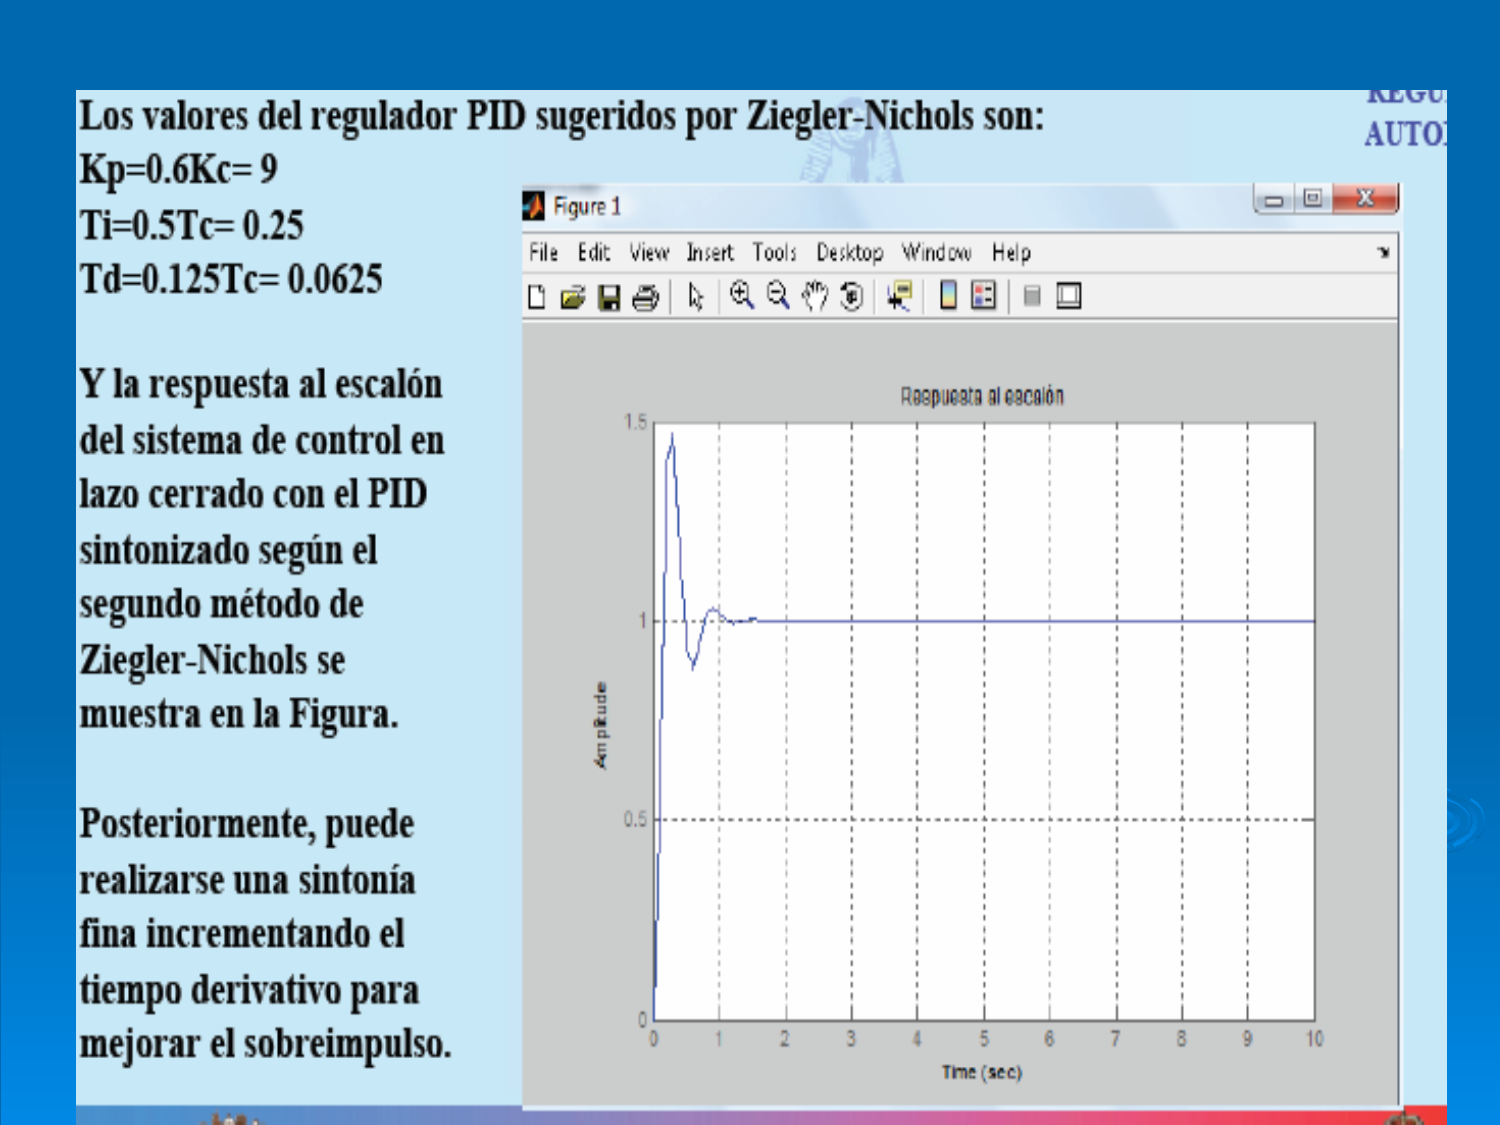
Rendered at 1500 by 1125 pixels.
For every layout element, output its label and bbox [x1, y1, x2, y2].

picture [76, 89, 1448, 1125]
